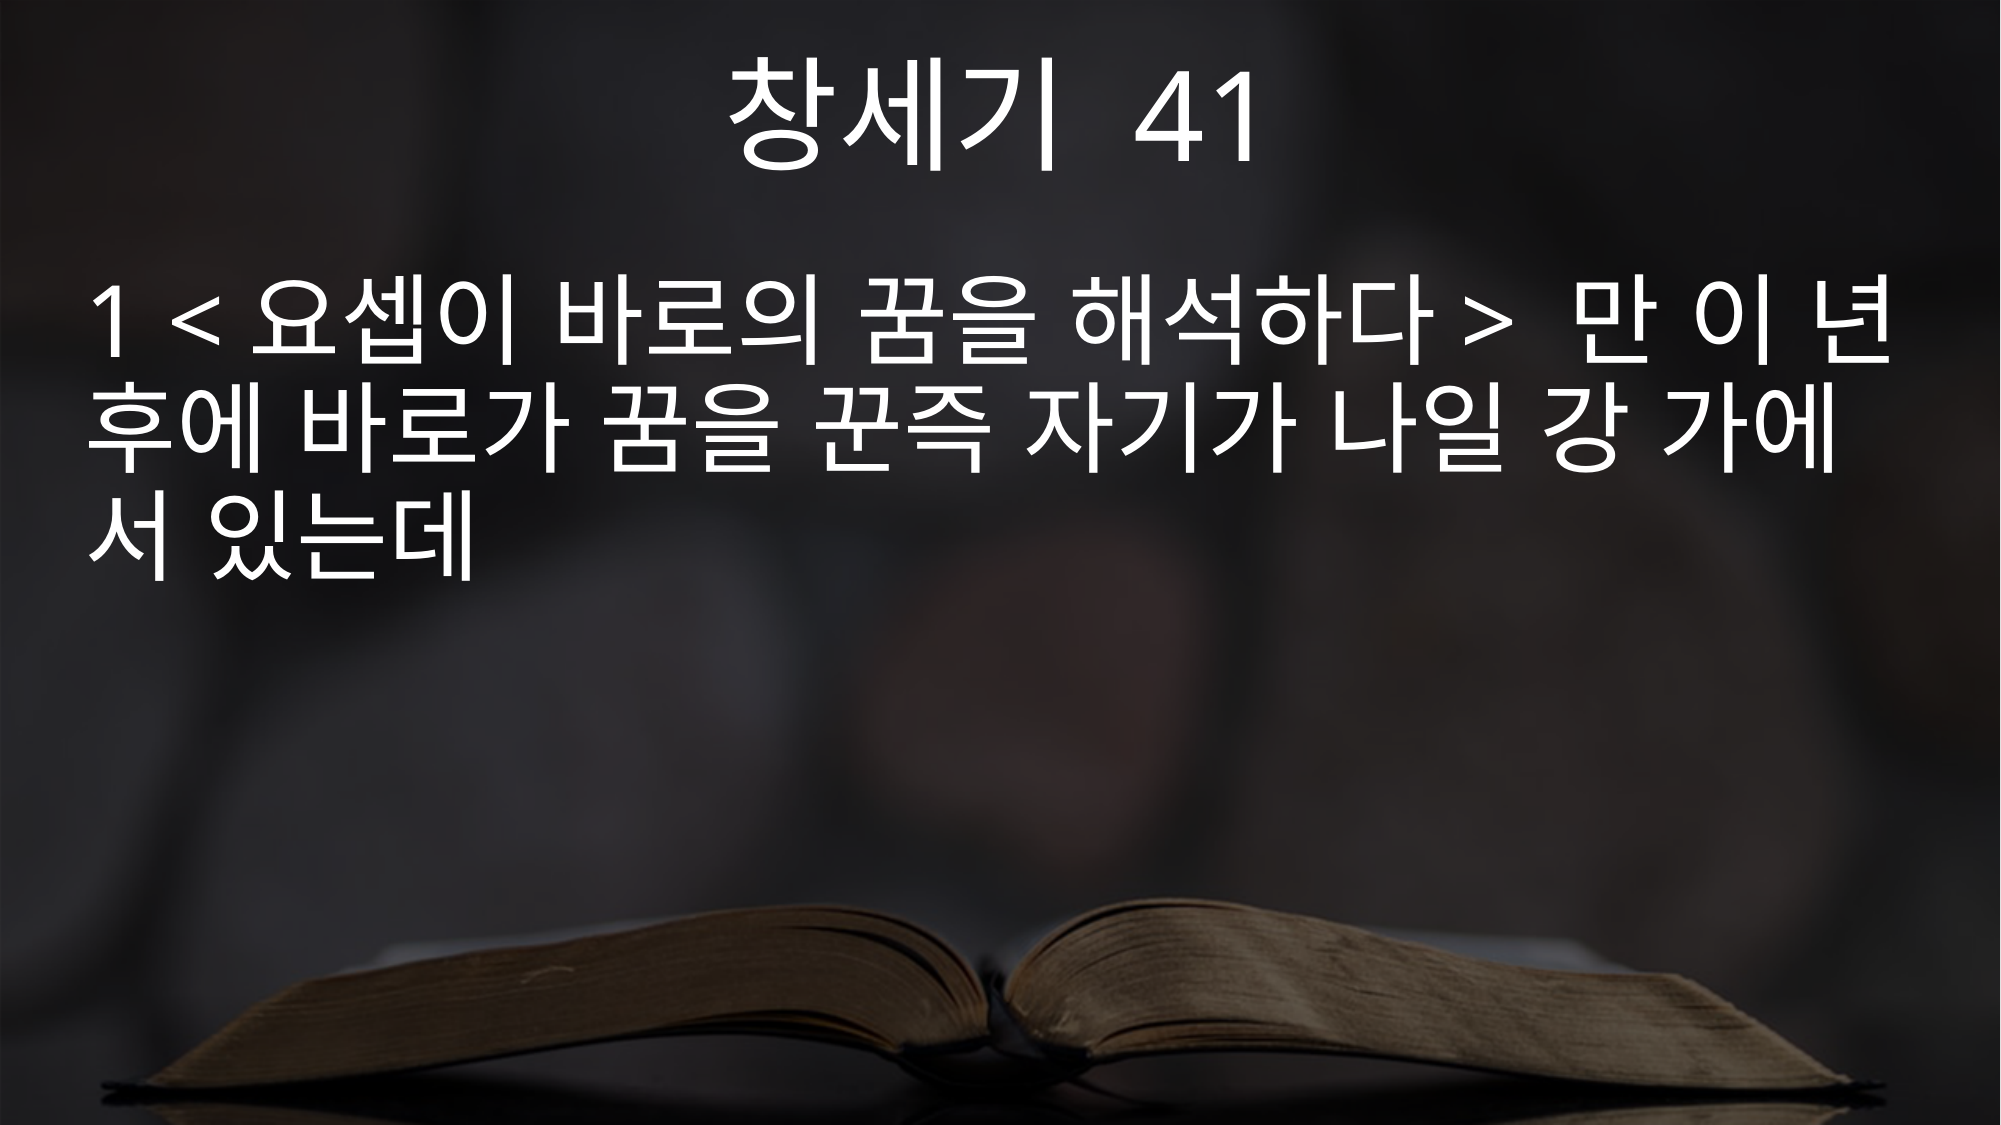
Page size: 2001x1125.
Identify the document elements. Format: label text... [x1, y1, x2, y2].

list 1 <요셉이 바로의 꿈을 해석하다> 만 이 년 후에 바로가 꿈을 꾼즉 자기가 나일 강 가에 서 있는데 [69, 263, 1953, 423]
picture [0, 0, 2001, 1125]
footer 창세기 41 [0, 32, 2000, 192]
